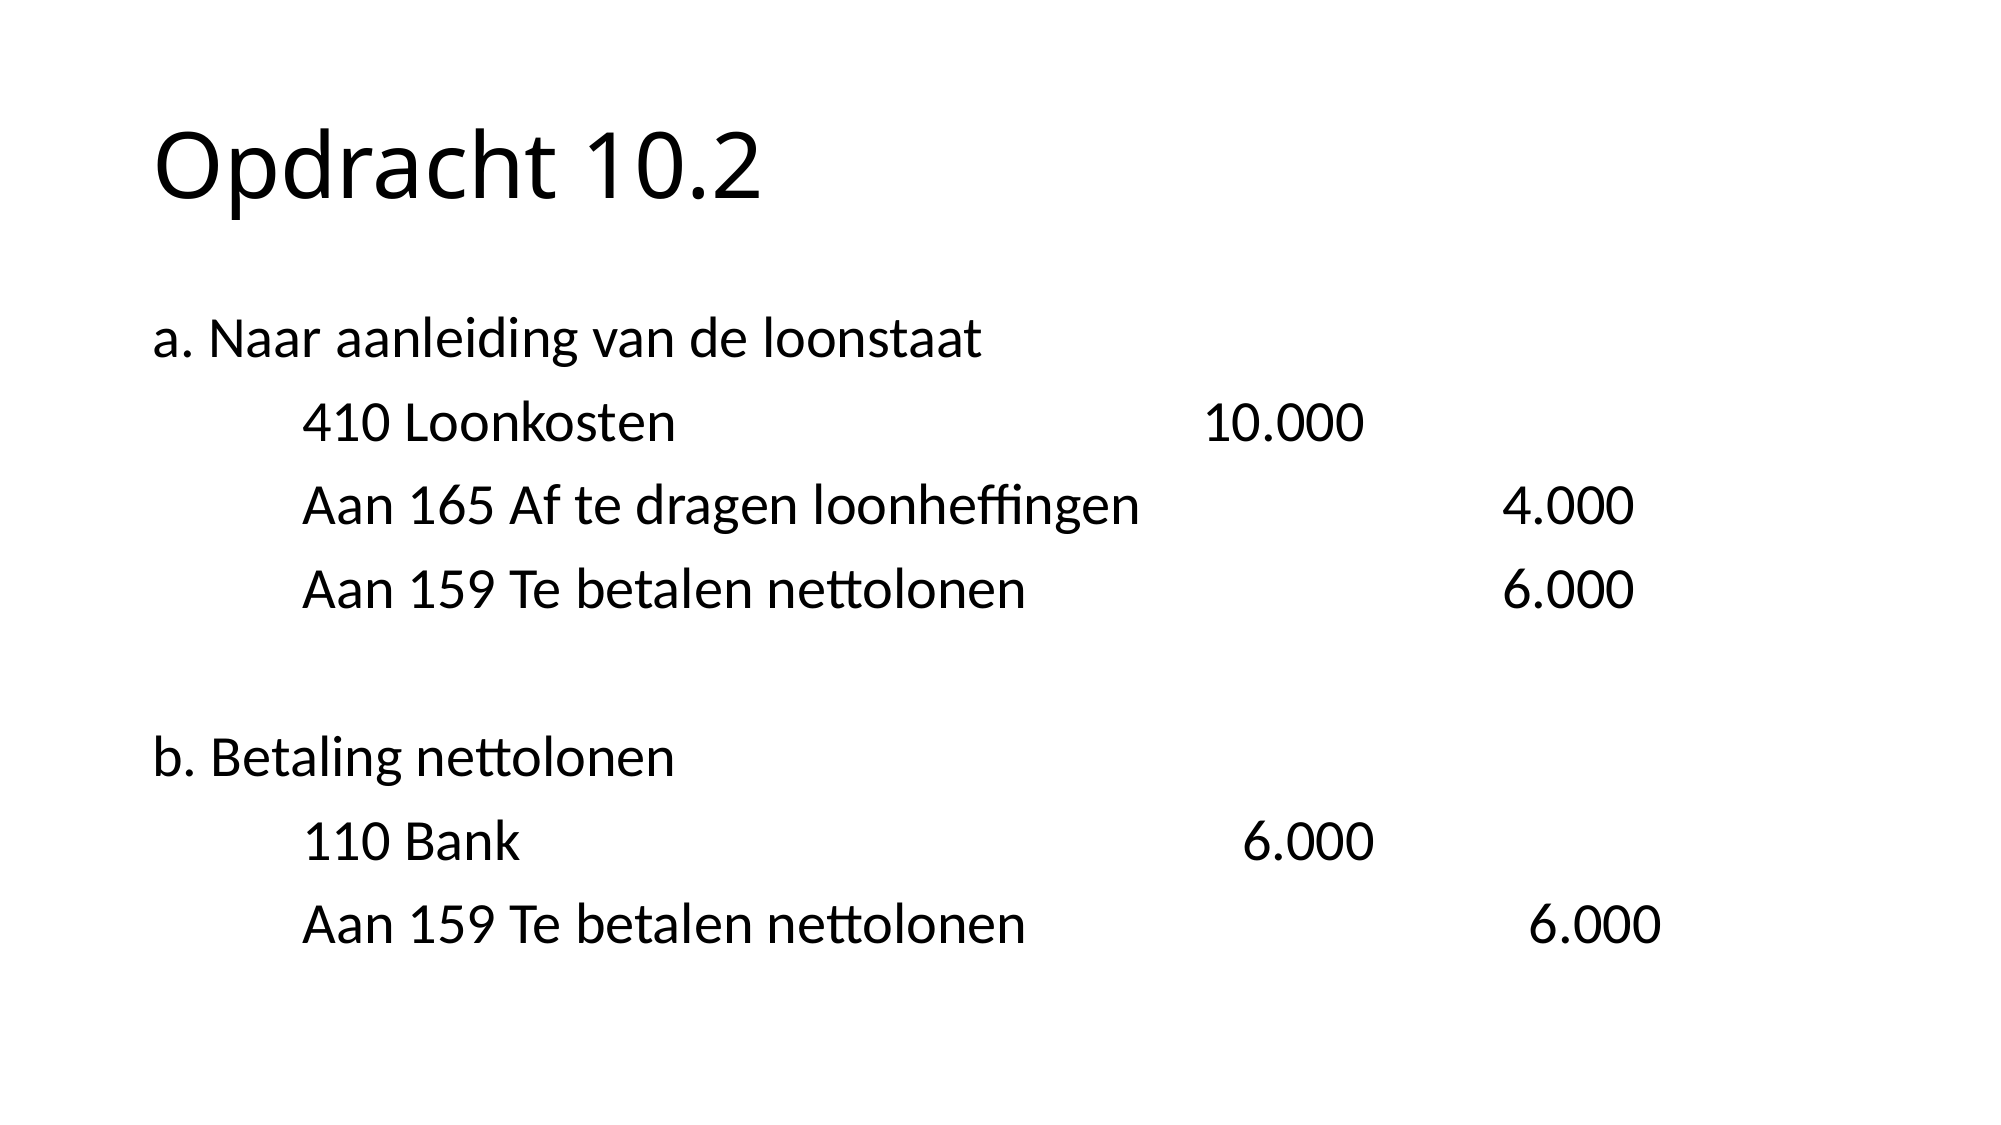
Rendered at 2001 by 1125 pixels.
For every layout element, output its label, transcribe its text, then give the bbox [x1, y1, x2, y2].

title Opdracht 10.2 [137, 59, 1863, 278]
list a. Naar aanleiding van de loonstaat 410 Loonkosten 10.000 Aan 165 Af te dragen loonheffingen 4.000 Aan 159 Te betalen nettolonen 6.000 b. Betaling nettolonen 110 Bank 6.000 Aan 159 Te betalen nettolonen 6.000 [137, 299, 1863, 1014]
